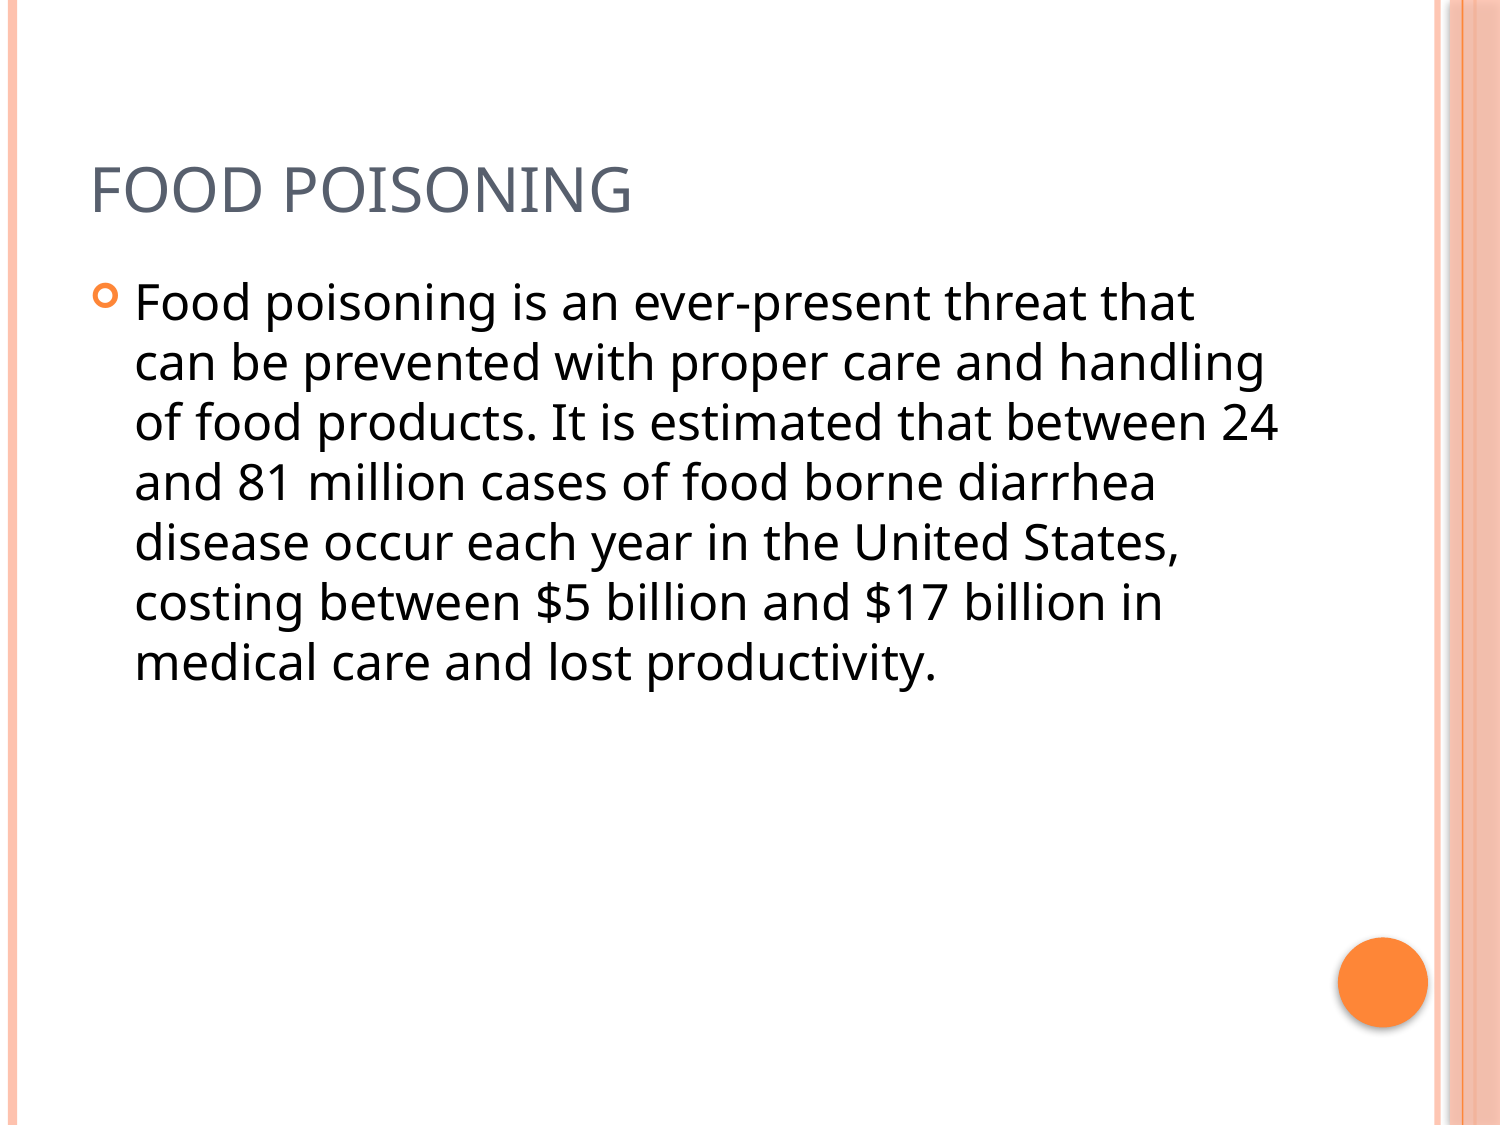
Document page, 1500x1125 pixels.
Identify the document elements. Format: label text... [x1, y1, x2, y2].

list Food poisoning is an ever-present threat that can be prevented with proper care and handling of food products. It is estimated that between 24 and 81 million cases of food borne diarrhea disease occur each year in the United States, costing between $5 billion and $17 billion in medical care and lost productivity. [75, 262, 1300, 1062]
title Food poisoning [75, 45, 1300, 233]
